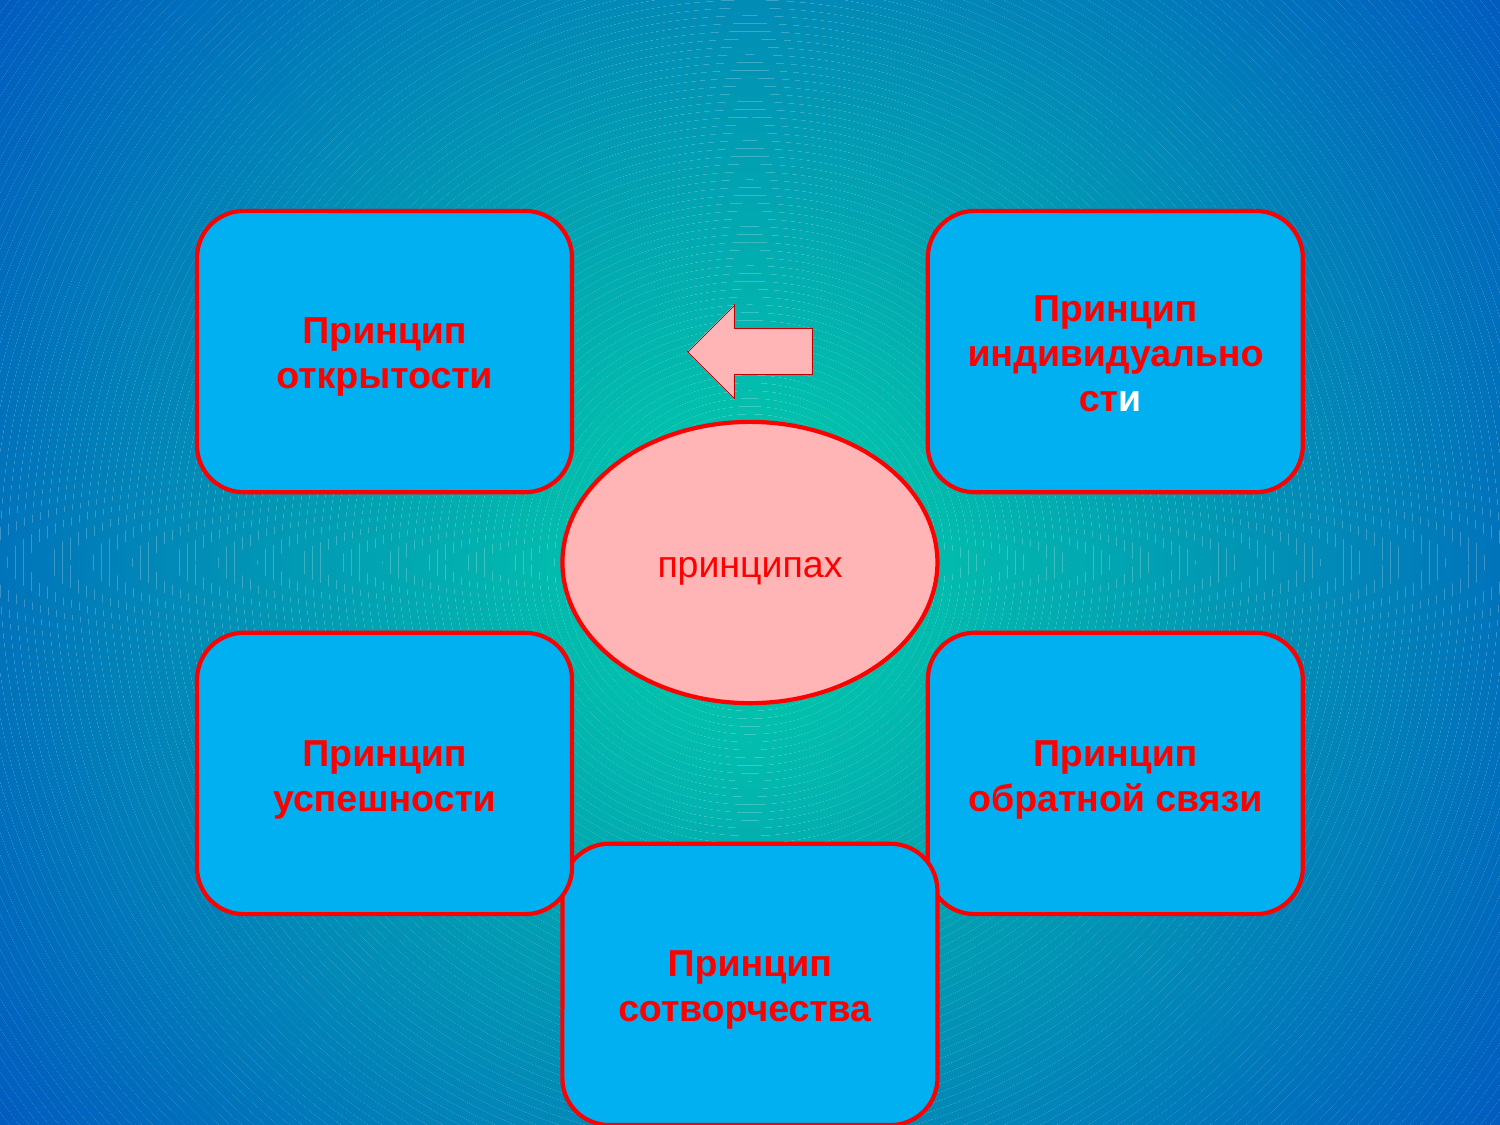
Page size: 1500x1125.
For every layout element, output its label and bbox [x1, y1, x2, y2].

text_box [0, 0, 1500, 1125]
